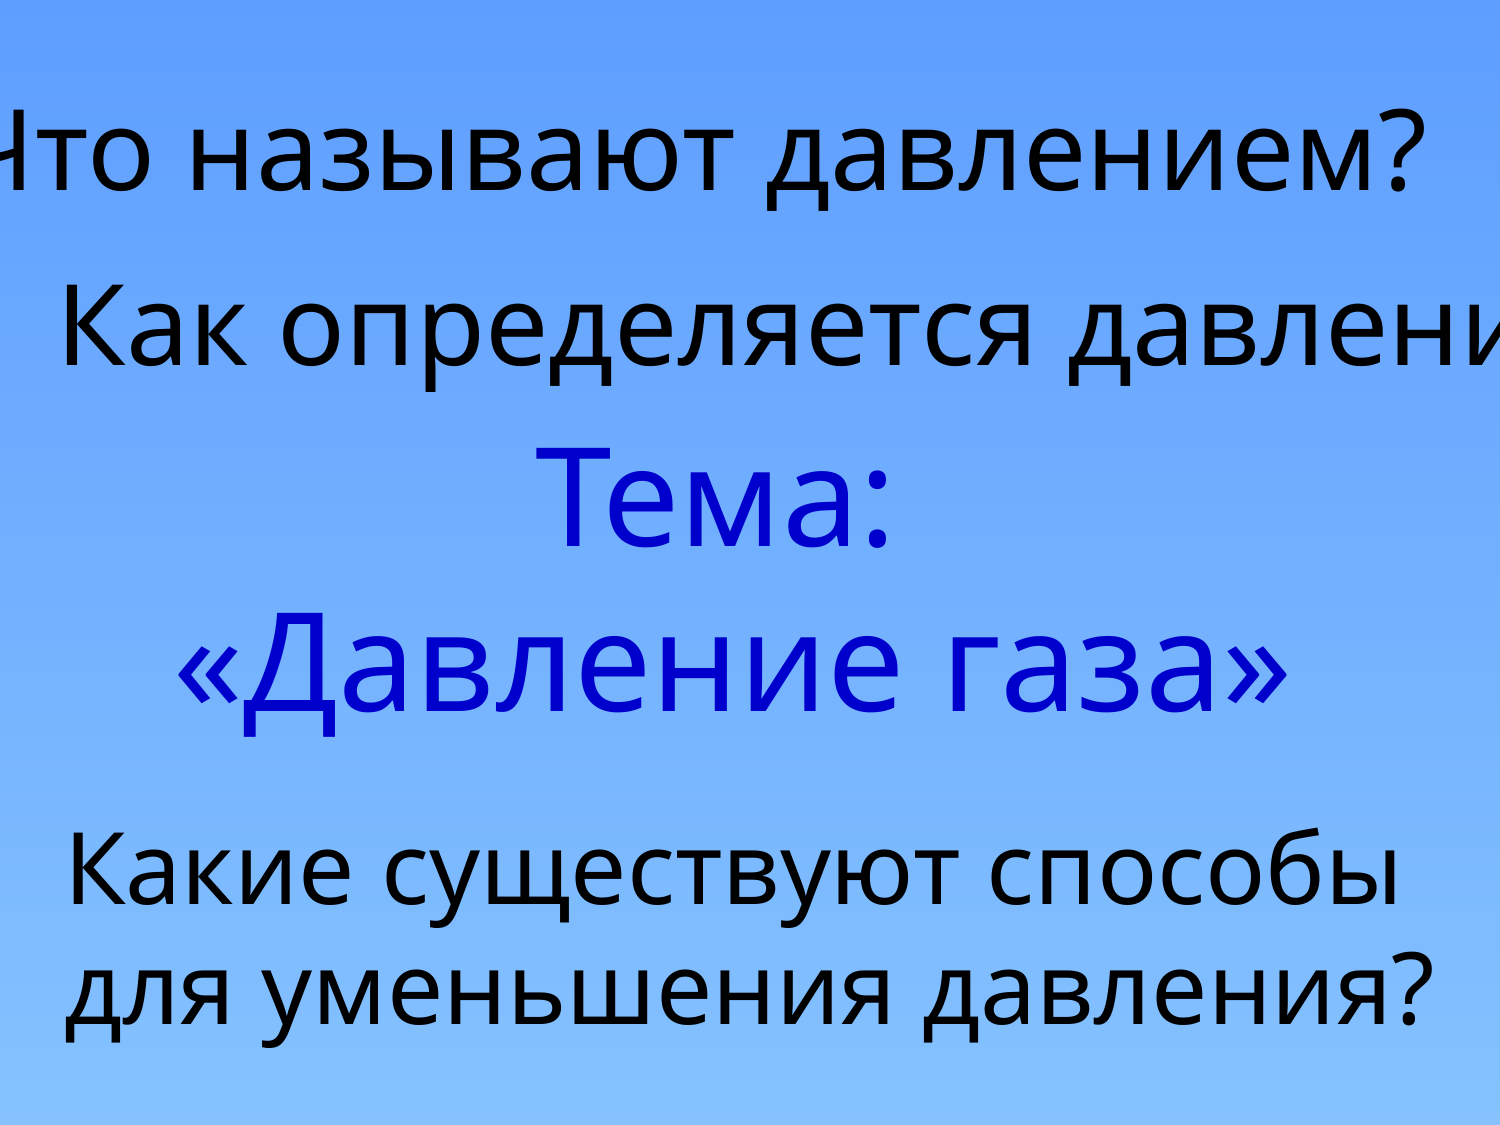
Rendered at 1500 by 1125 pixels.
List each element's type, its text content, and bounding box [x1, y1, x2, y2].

text_box Какие существуют способы для уменьшения давления? [49, 796, 1452, 1052]
title Тема: «Давление газа» [58, 480, 1409, 669]
text_box Что называют давлением? [0, 70, 1443, 220]
text_box Как определяется давление? [42, 246, 1500, 396]
